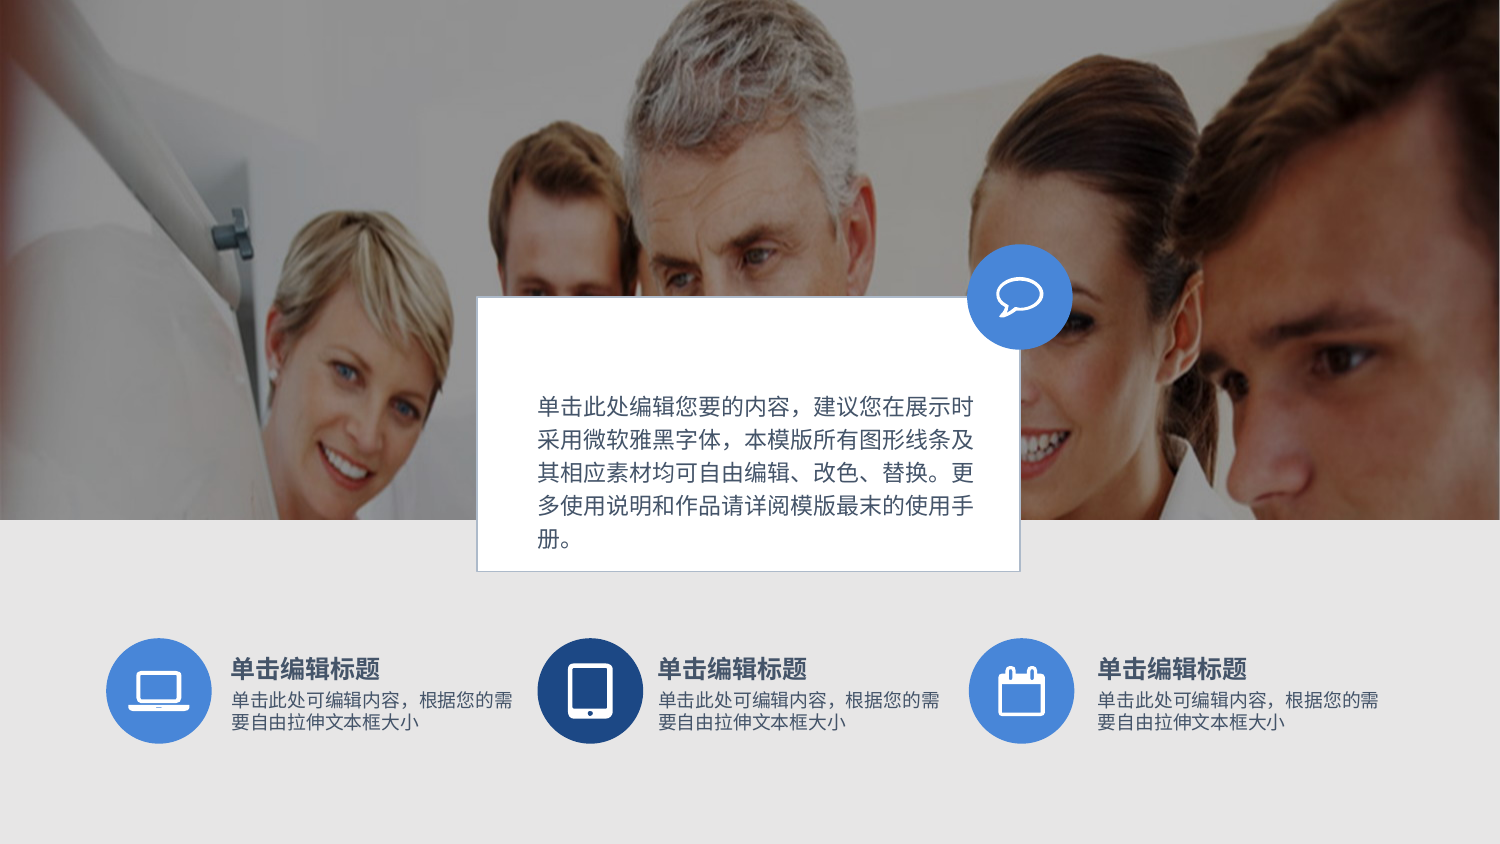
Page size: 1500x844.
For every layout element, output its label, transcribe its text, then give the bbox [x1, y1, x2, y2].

text_box [968, 638, 1075, 744]
text_box [477, 529, 1020, 572]
text_box 单击编辑标题 [657, 653, 830, 684]
text_box 单击编辑标题 [230, 653, 404, 684]
text_box [998, 666, 1045, 717]
text_box [537, 638, 644, 744]
text_box 单击编辑标题 [1097, 653, 1270, 684]
text_box 单击此处可编辑内容，根据您的需要自由拉伸文本框大小 [231, 688, 519, 734]
text_box [128, 670, 190, 712]
text_box 单击此处可编辑内容，根据您的需要自由拉伸文本框大小 [1098, 688, 1386, 734]
text_box 单击此处可编辑内容，根据您的需要自由拉伸文本框大小 [658, 688, 946, 734]
text_box 单击此处编辑您要的内容，建议您在展示时采用微软雅黑字体，本模版所有图形线条及其相应素材均可自由编辑、改色、替换。更多使用说明和作品请详阅模版最末的使用手册。 [537, 529, 982, 553]
text_box [567, 663, 613, 719]
text_box [106, 638, 212, 744]
picture [0, 0, 1500, 521]
